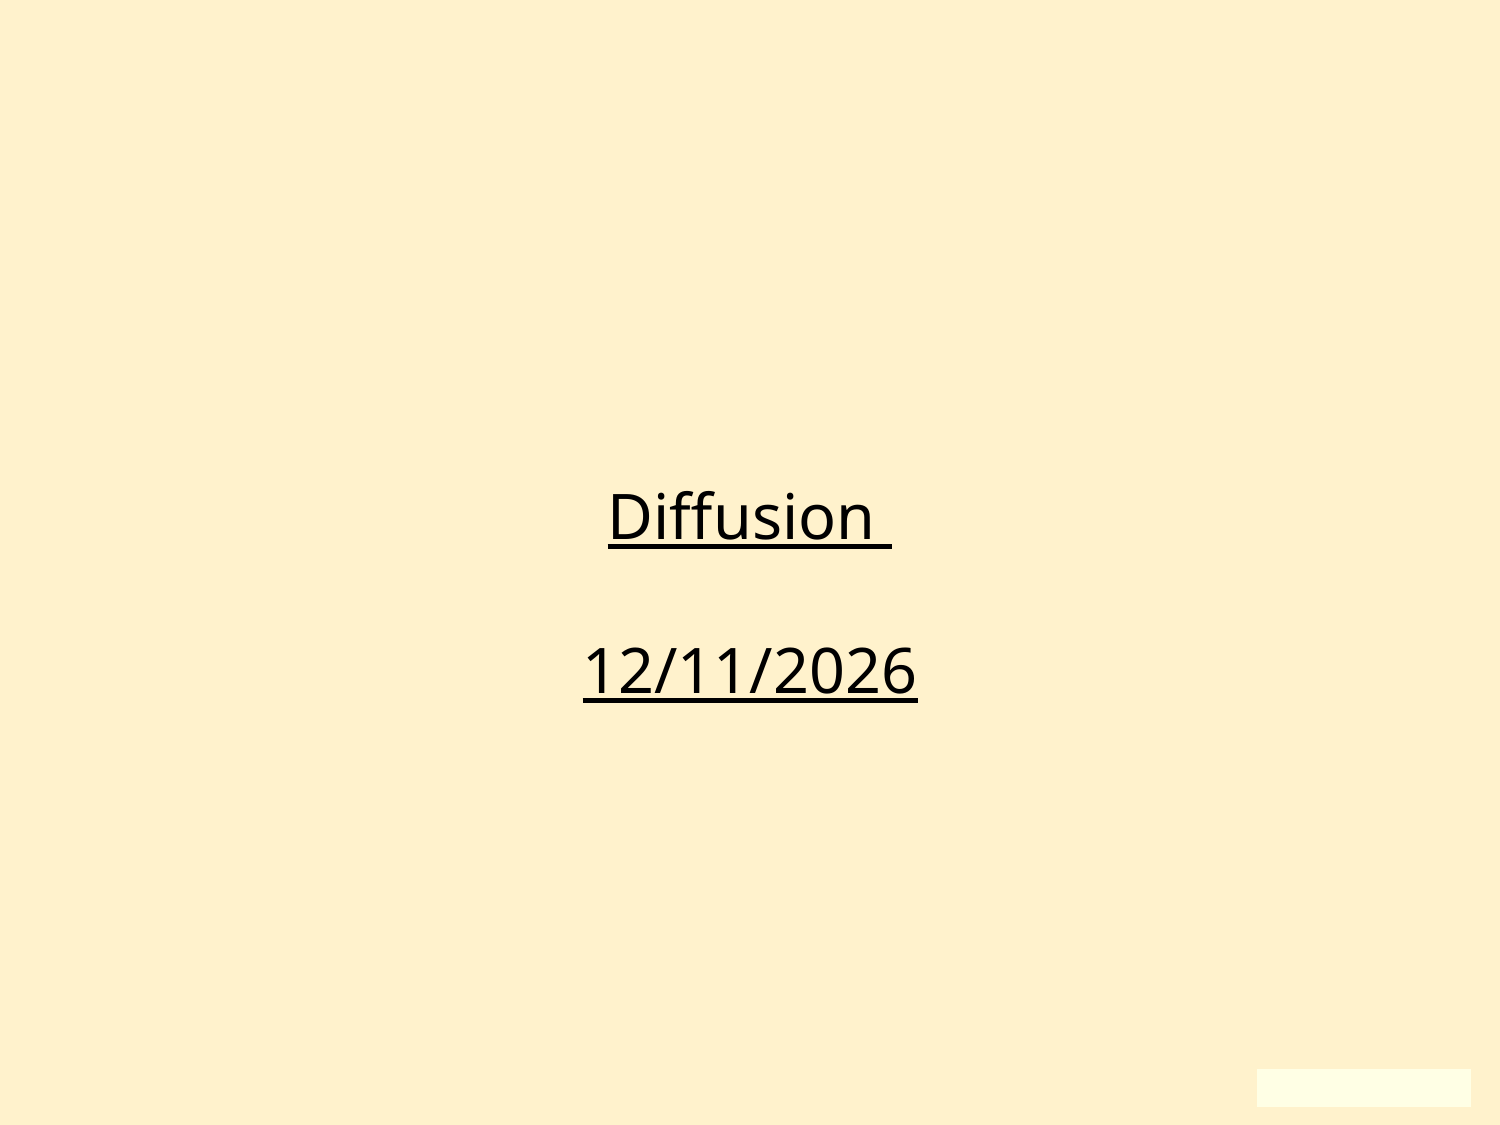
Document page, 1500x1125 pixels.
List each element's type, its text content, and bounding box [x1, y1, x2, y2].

text_box [1257, 1069, 1471, 1107]
title Diffusion 19/10/2020 [187, 468, 1313, 717]
